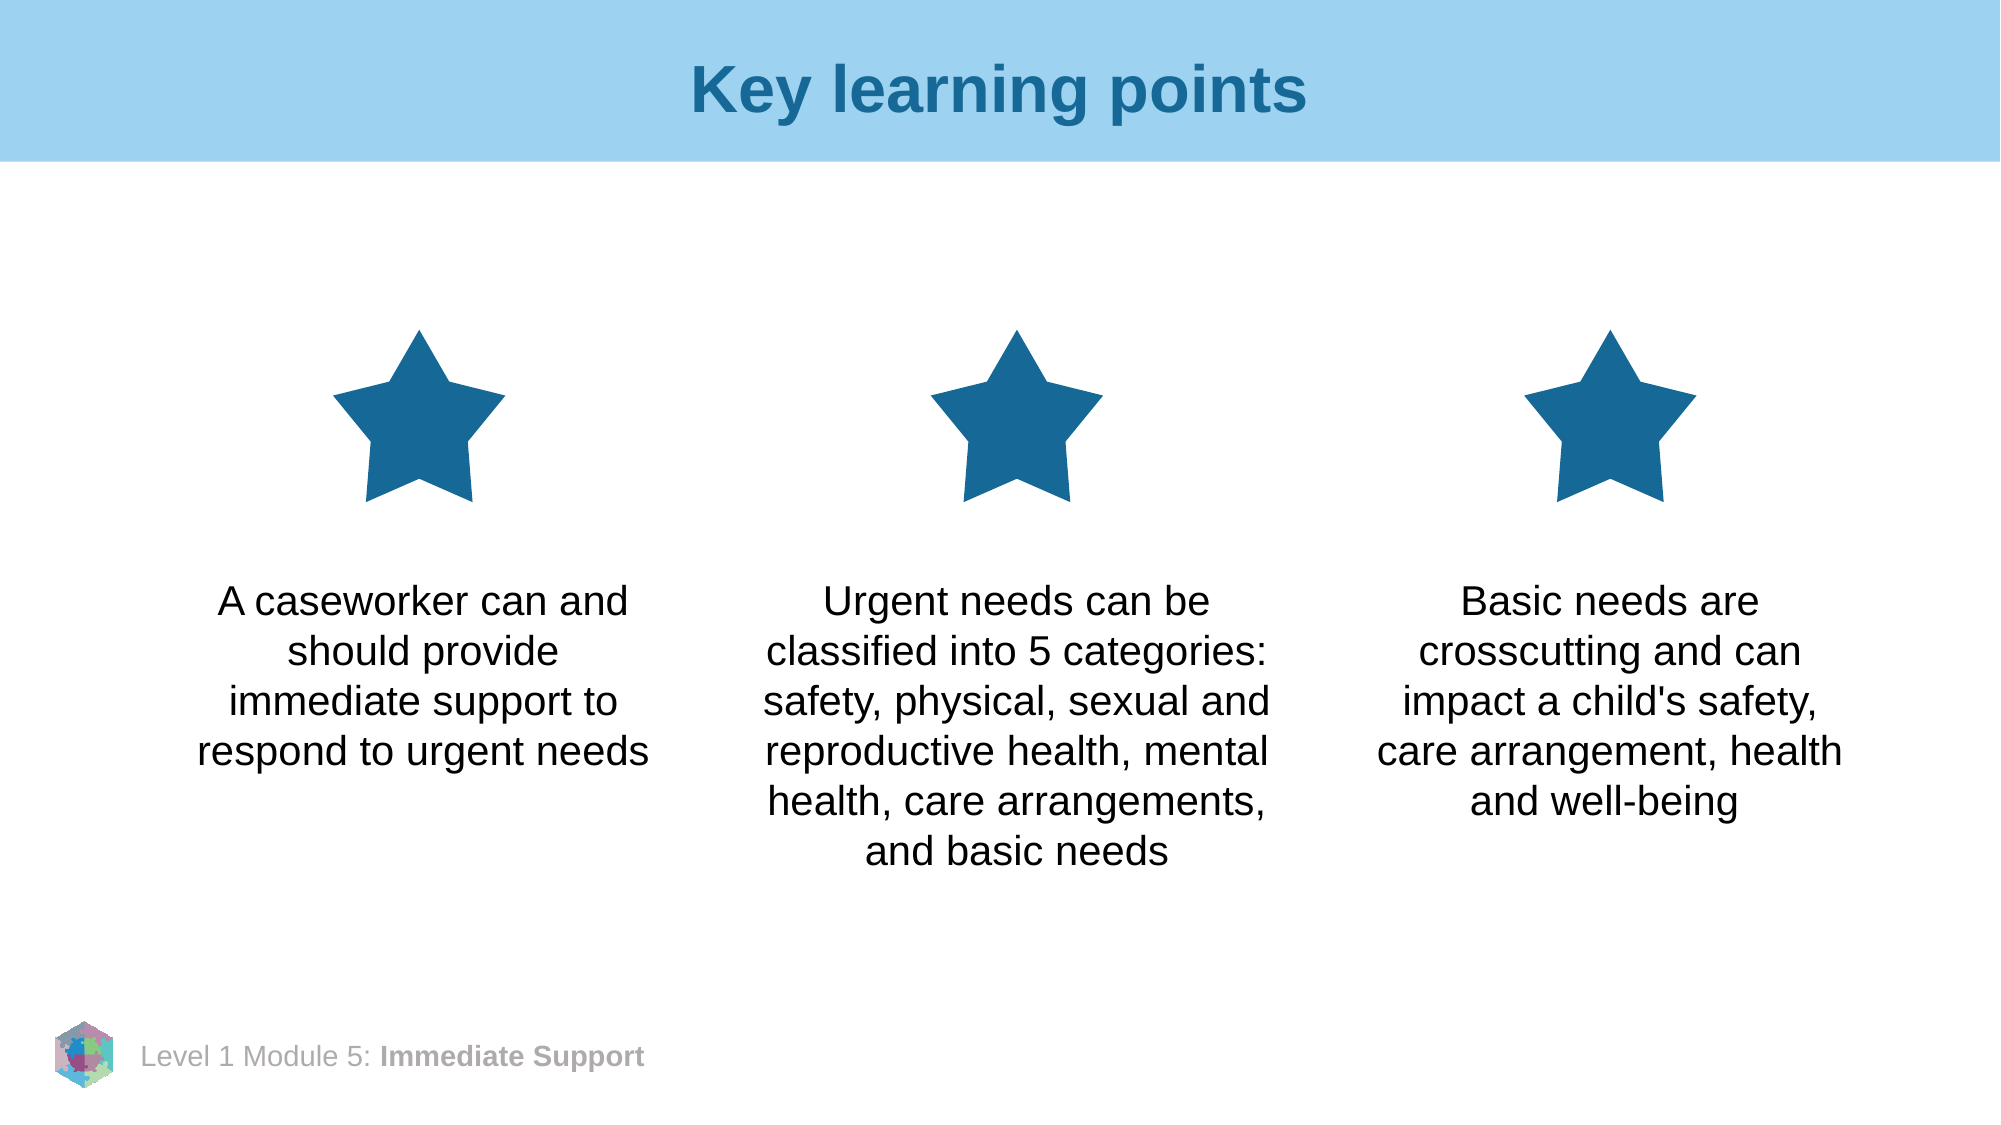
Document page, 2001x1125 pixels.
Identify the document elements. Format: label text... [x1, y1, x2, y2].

text_box Basic needs are crosscutting and can impact a child's safety, care arrangement, health and well-being [1358, 566, 1863, 832]
text_box Urgent needs can be classified into 5 categories: safety, physical, sexual and reproductive health, mental health, care arrangements, and basic needs [742, 566, 1292, 882]
text_box [1522, 327, 1699, 504]
text_box [928, 327, 1105, 504]
title Key learning points [137, 19, 1863, 163]
text_box A caseworker can and should provide immediate support to respond to urgent needs [171, 566, 676, 781]
picture [55, 1021, 113, 1088]
text_box [331, 327, 508, 504]
